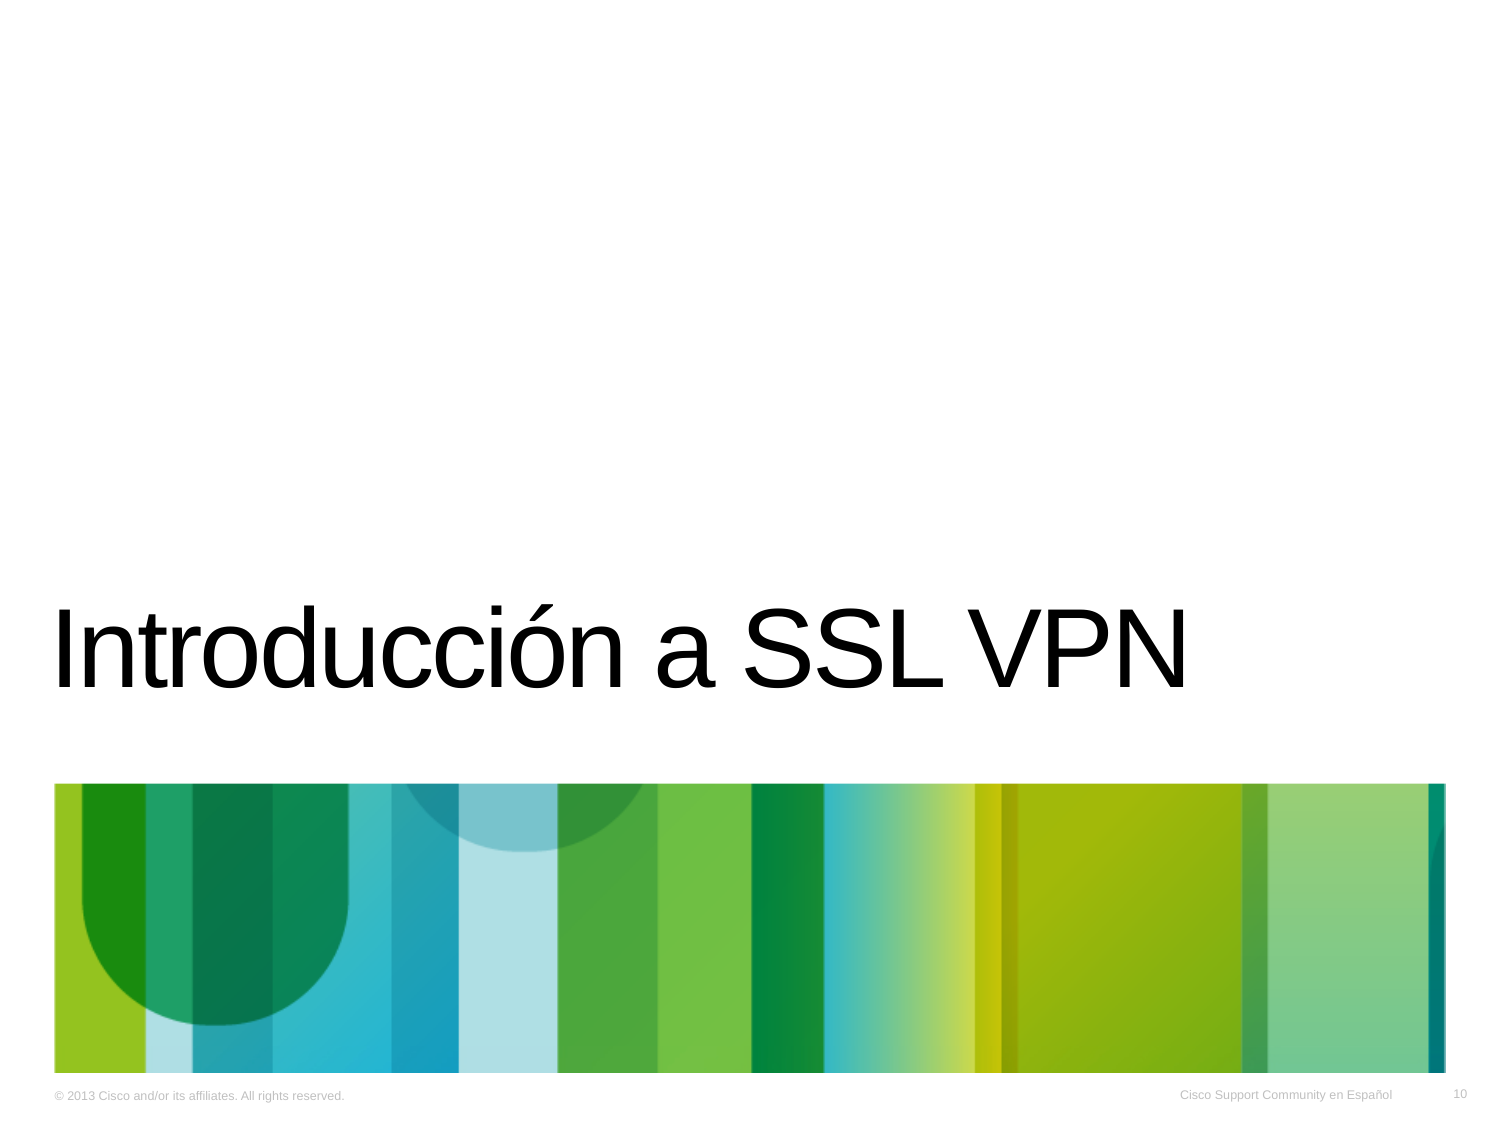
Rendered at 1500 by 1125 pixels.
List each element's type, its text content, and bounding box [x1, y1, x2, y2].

picture [54, 784, 1446, 1073]
title Introducción a SSL VPN [36, 322, 1368, 718]
